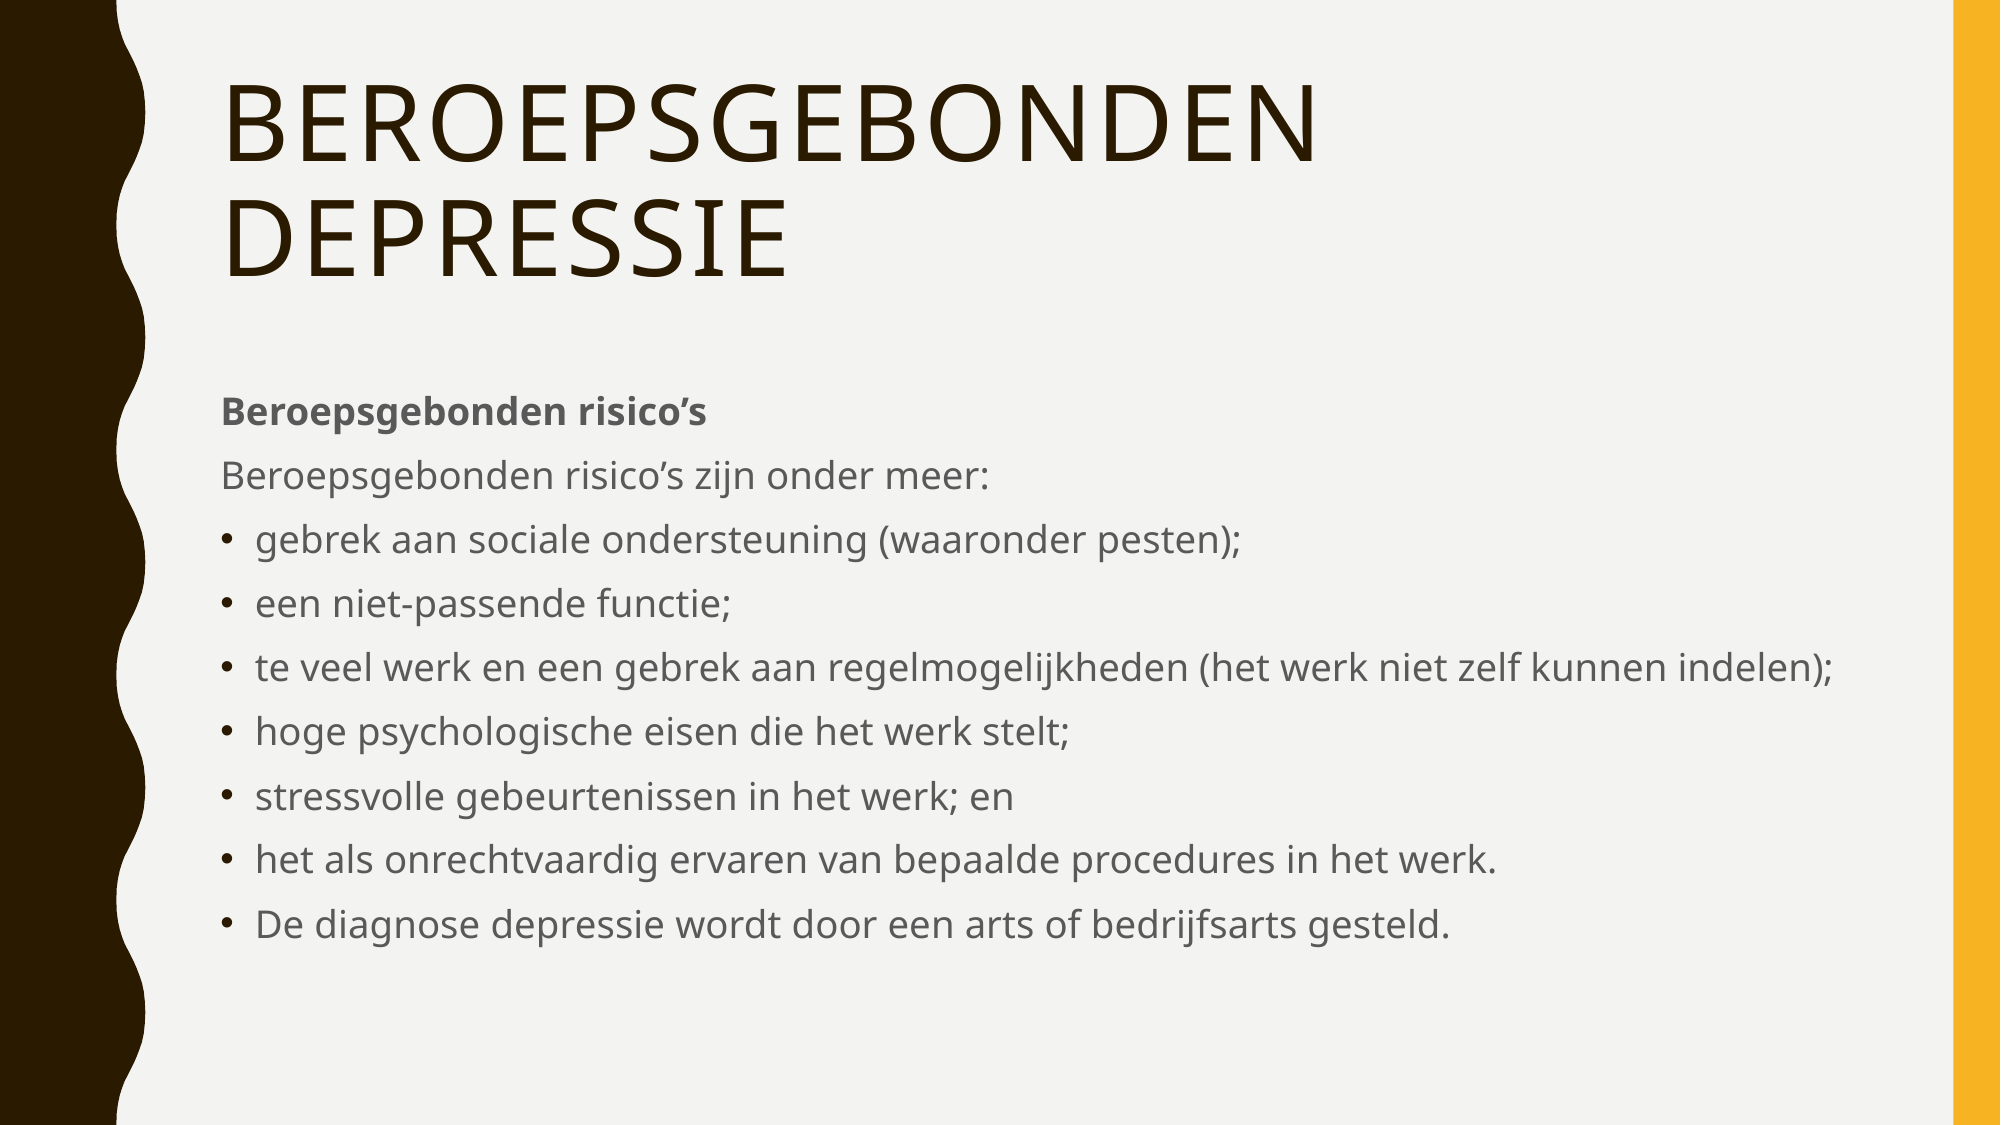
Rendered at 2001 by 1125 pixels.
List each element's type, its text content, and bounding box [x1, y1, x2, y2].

list Beroepsgebonden risico’s Beroepsgebonden risico’s zijn onder meer: gebrek aan sociale ondersteuning (waaronder pesten); een niet-passende functie; te veel werk en een gebrek aan regelmogelijkheden (het werk niet zelf kunnen indelen); hoge psychologische eisen die het werk stelt; stressvolle gebeurtenissen in het werk; en het als onrechtvaardig ervaren van bepaalde procedures in het werk. De diagnose depressie wordt door een arts of bedrijfsarts gesteld. [205, 375, 1875, 965]
title Beroepsgebonden depressie [205, 62, 1875, 308]
